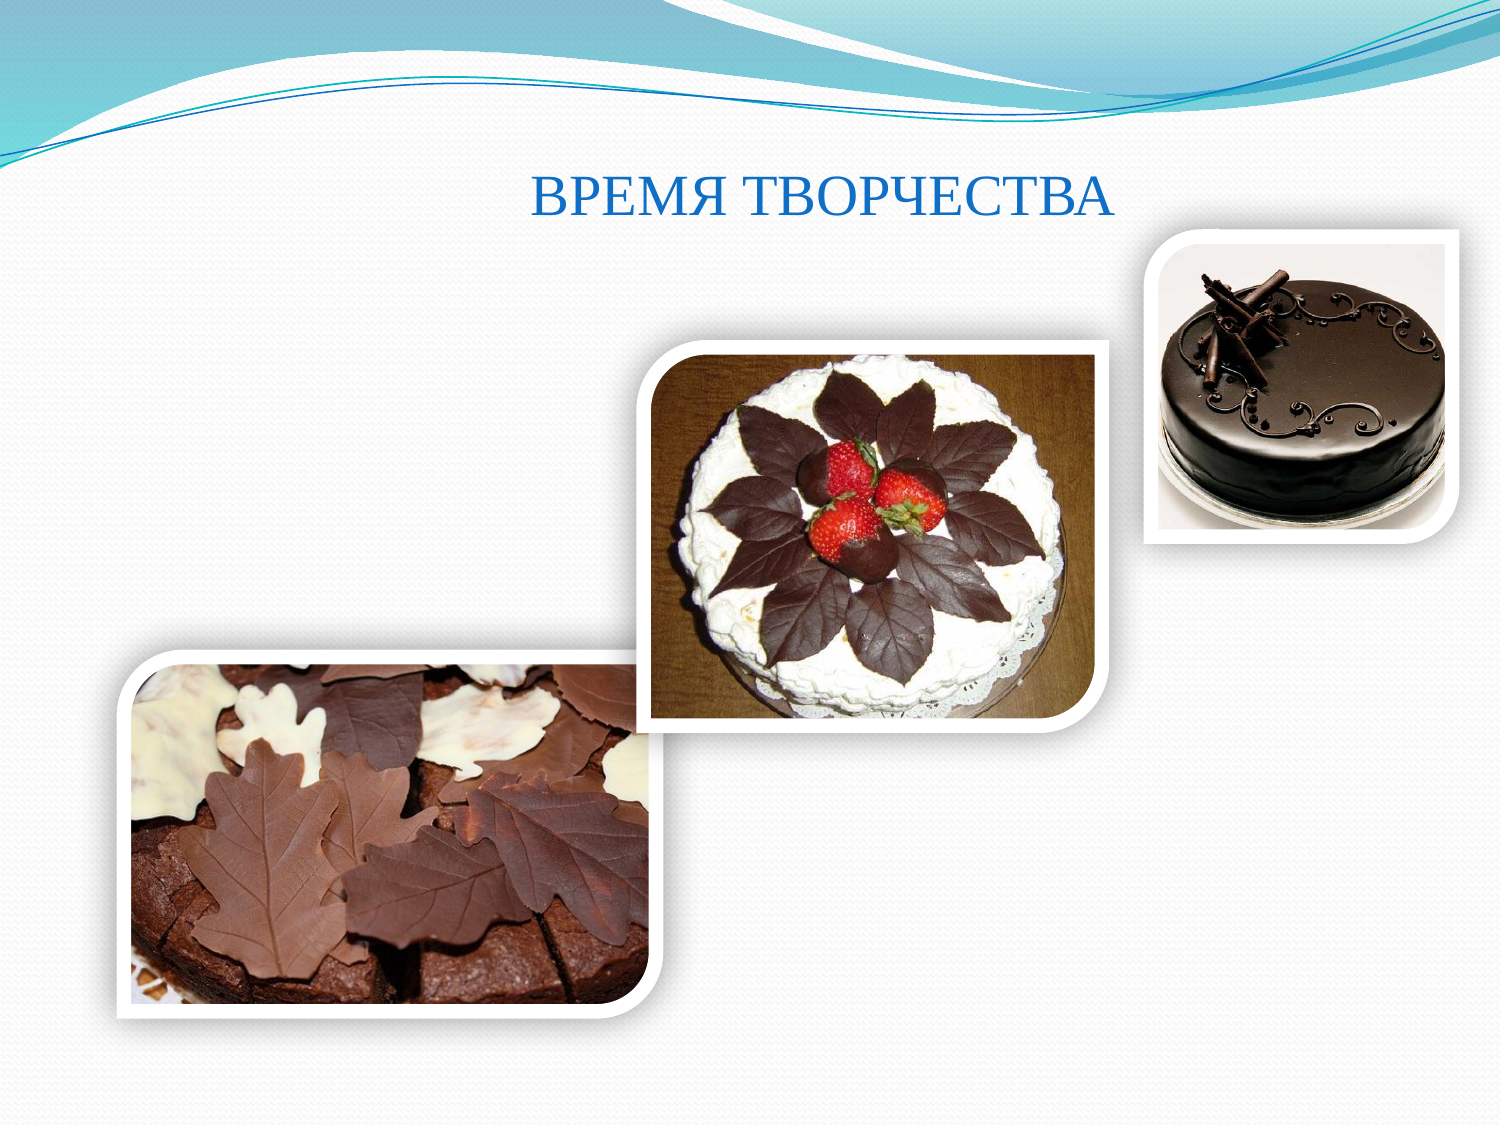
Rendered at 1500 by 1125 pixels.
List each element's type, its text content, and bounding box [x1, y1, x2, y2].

picture [123, 656, 657, 1012]
text_box Время творчества [88, 149, 1442, 374]
picture [1150, 236, 1453, 537]
picture [643, 347, 1103, 726]
